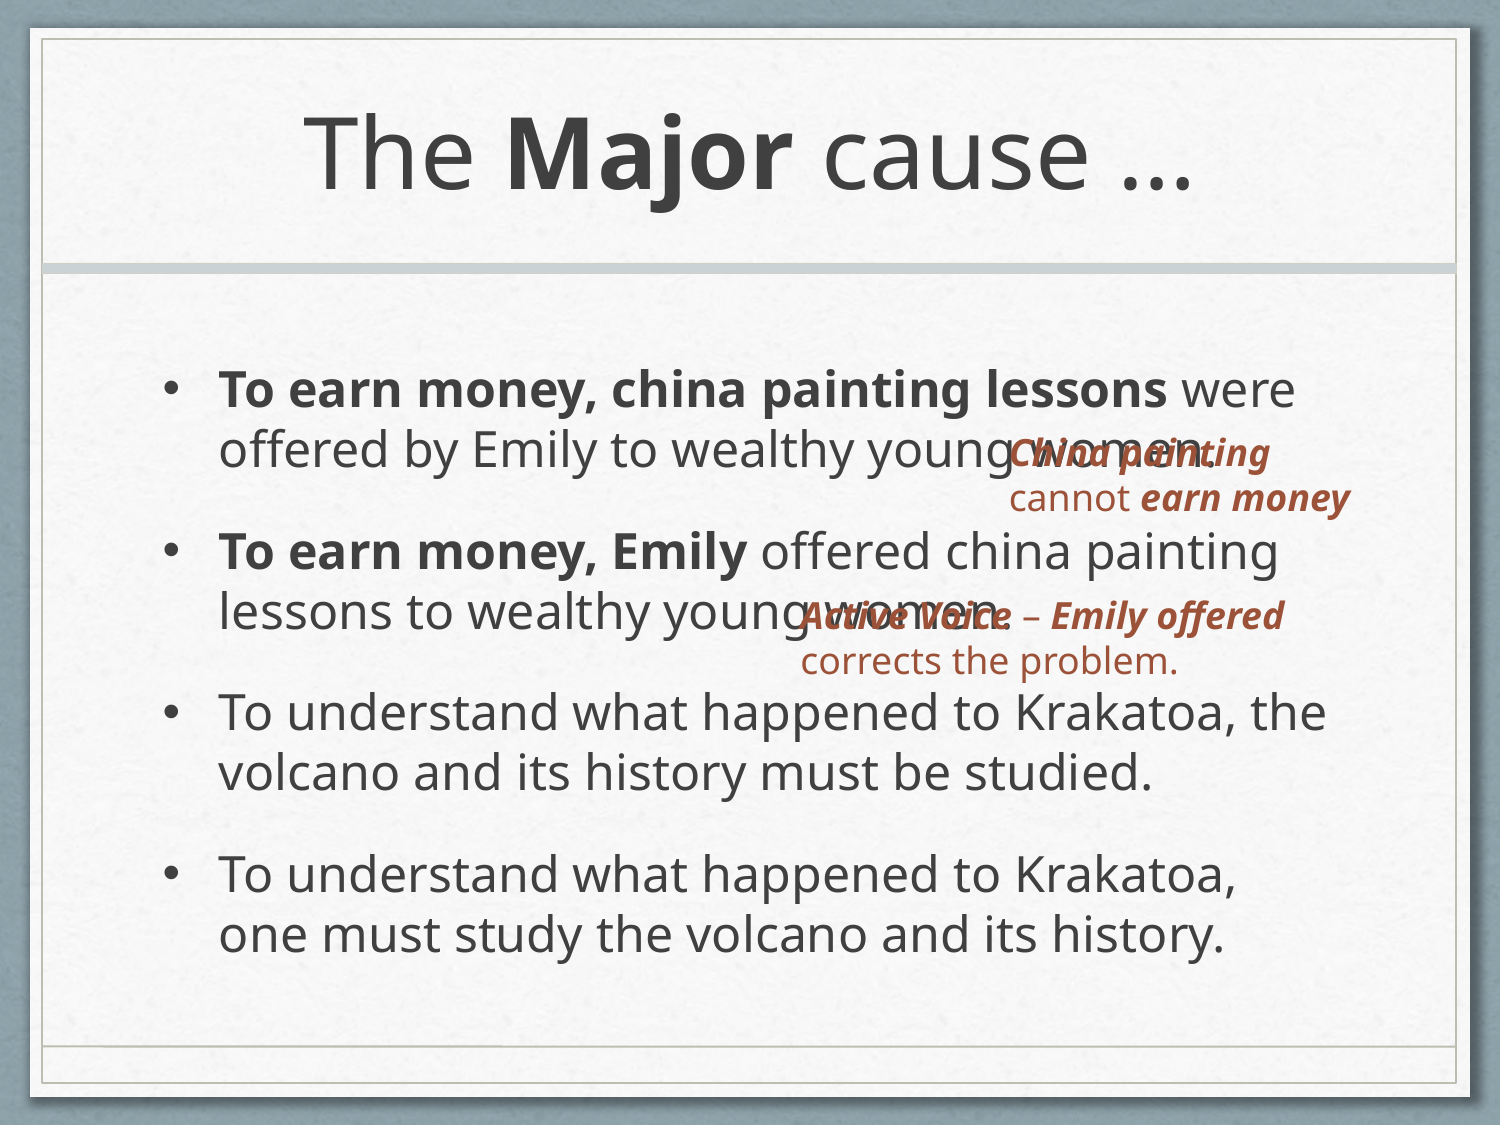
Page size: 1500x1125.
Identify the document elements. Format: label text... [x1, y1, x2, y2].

picture [30, 28, 1470, 1097]
text_box Active Voice – Emily offered corrects the problem. [785, 584, 1446, 690]
list To earn money, china painting lessons were offered by Emily to wealthy young women. To earn money, Emily offered china painting lessons to wealthy young women. To understand what happened to Krakatoa, the volcano and its history must be studied. To understand what happened to Krakatoa, one must study the volcano and its history. [147, 350, 1353, 995]
text_box China painting cannot earn money [993, 421, 1366, 527]
title The Major cause … [147, 40, 1353, 260]
